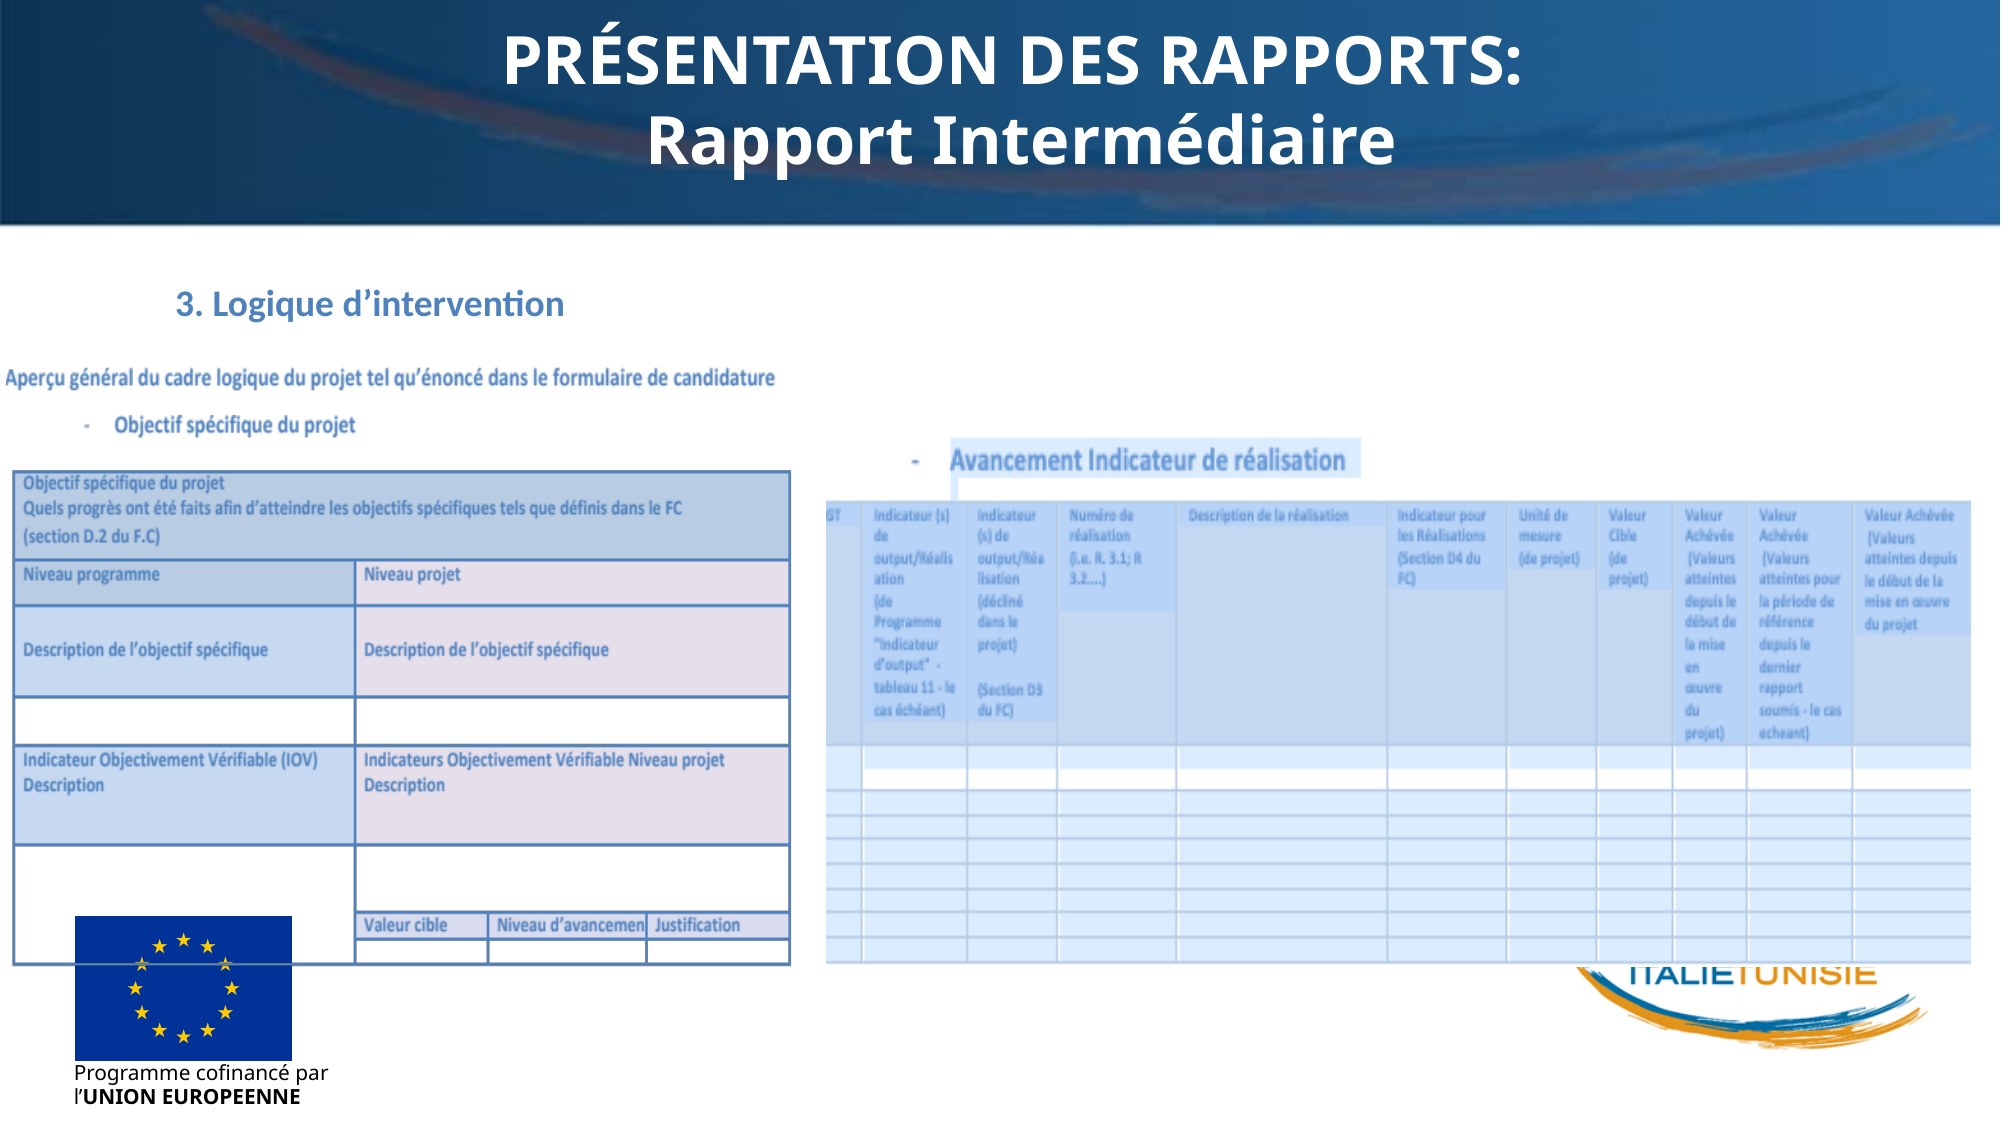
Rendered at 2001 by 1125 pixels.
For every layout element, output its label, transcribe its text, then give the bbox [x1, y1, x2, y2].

text_box PRÉSENTATION DES RAPPORTS: Rapport Intermédiaire [42, 21, 2000, 175]
picture [0, 0, 2000, 229]
picture [5, 362, 1971, 1085]
text_box 3. Logique d’intervention [160, 264, 1160, 332]
